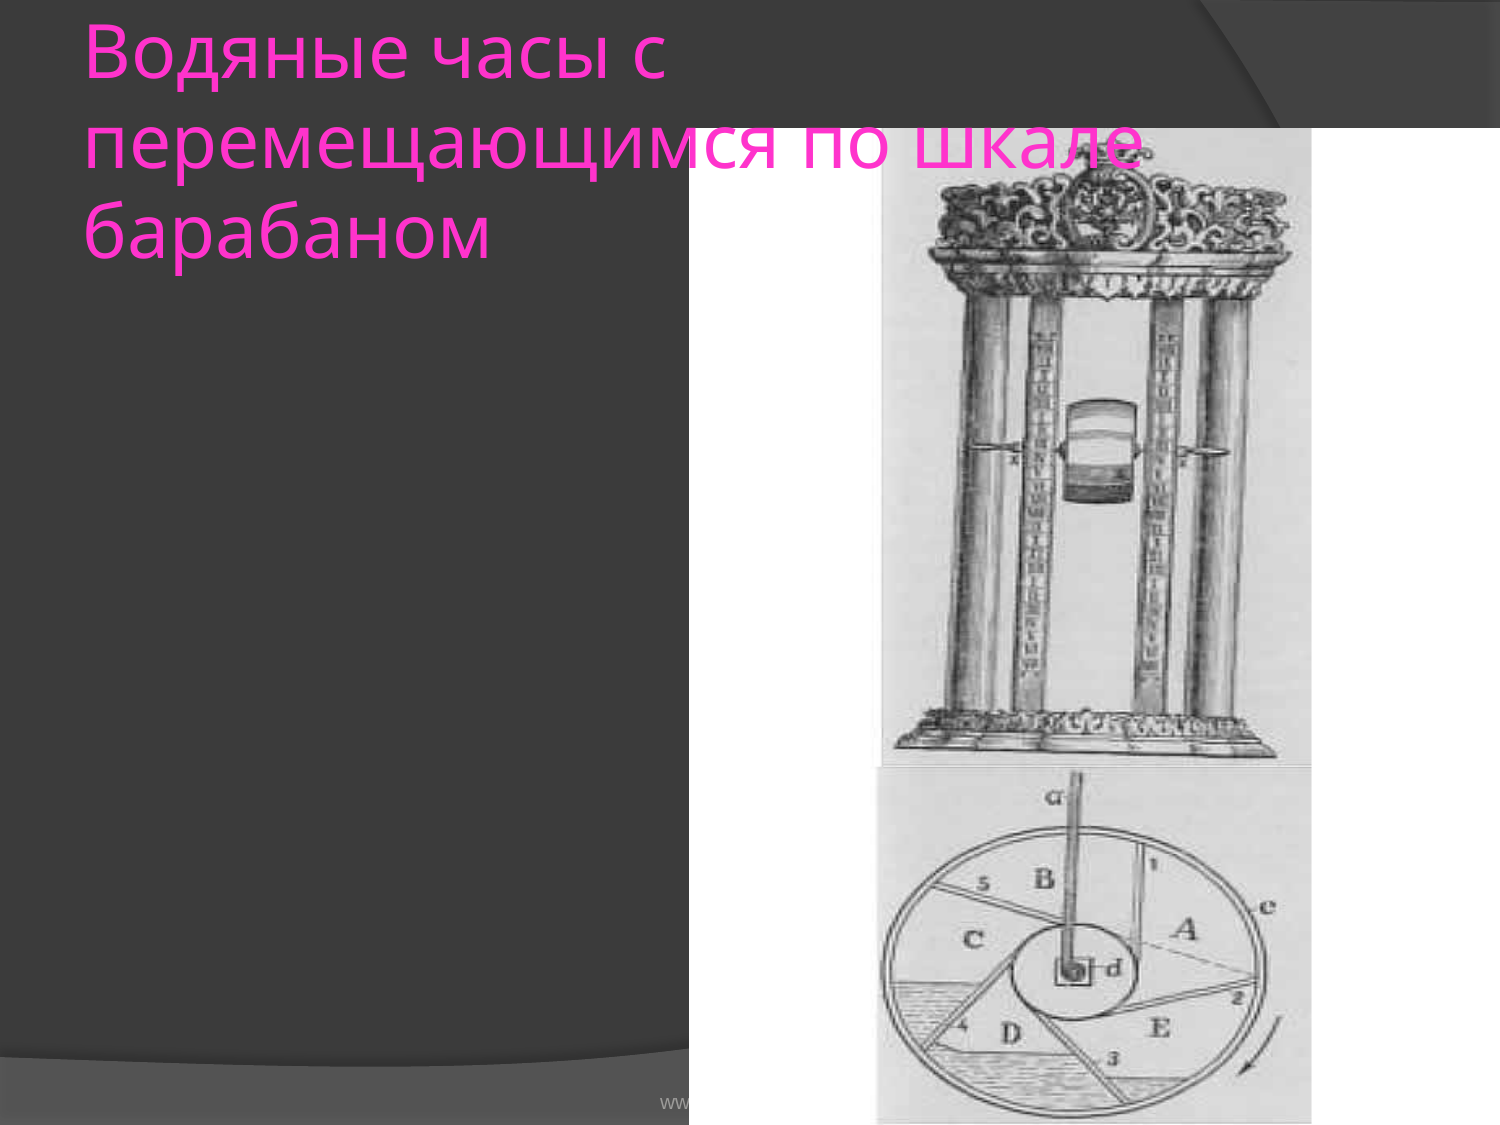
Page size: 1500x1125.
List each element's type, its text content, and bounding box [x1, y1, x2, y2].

title Водяные часы с перемещающимся по шкале барабаном [75, 45, 1300, 233]
footer www.sliderpoint.org [512, 1053, 678, 1114]
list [688, 128, 1500, 1125]
